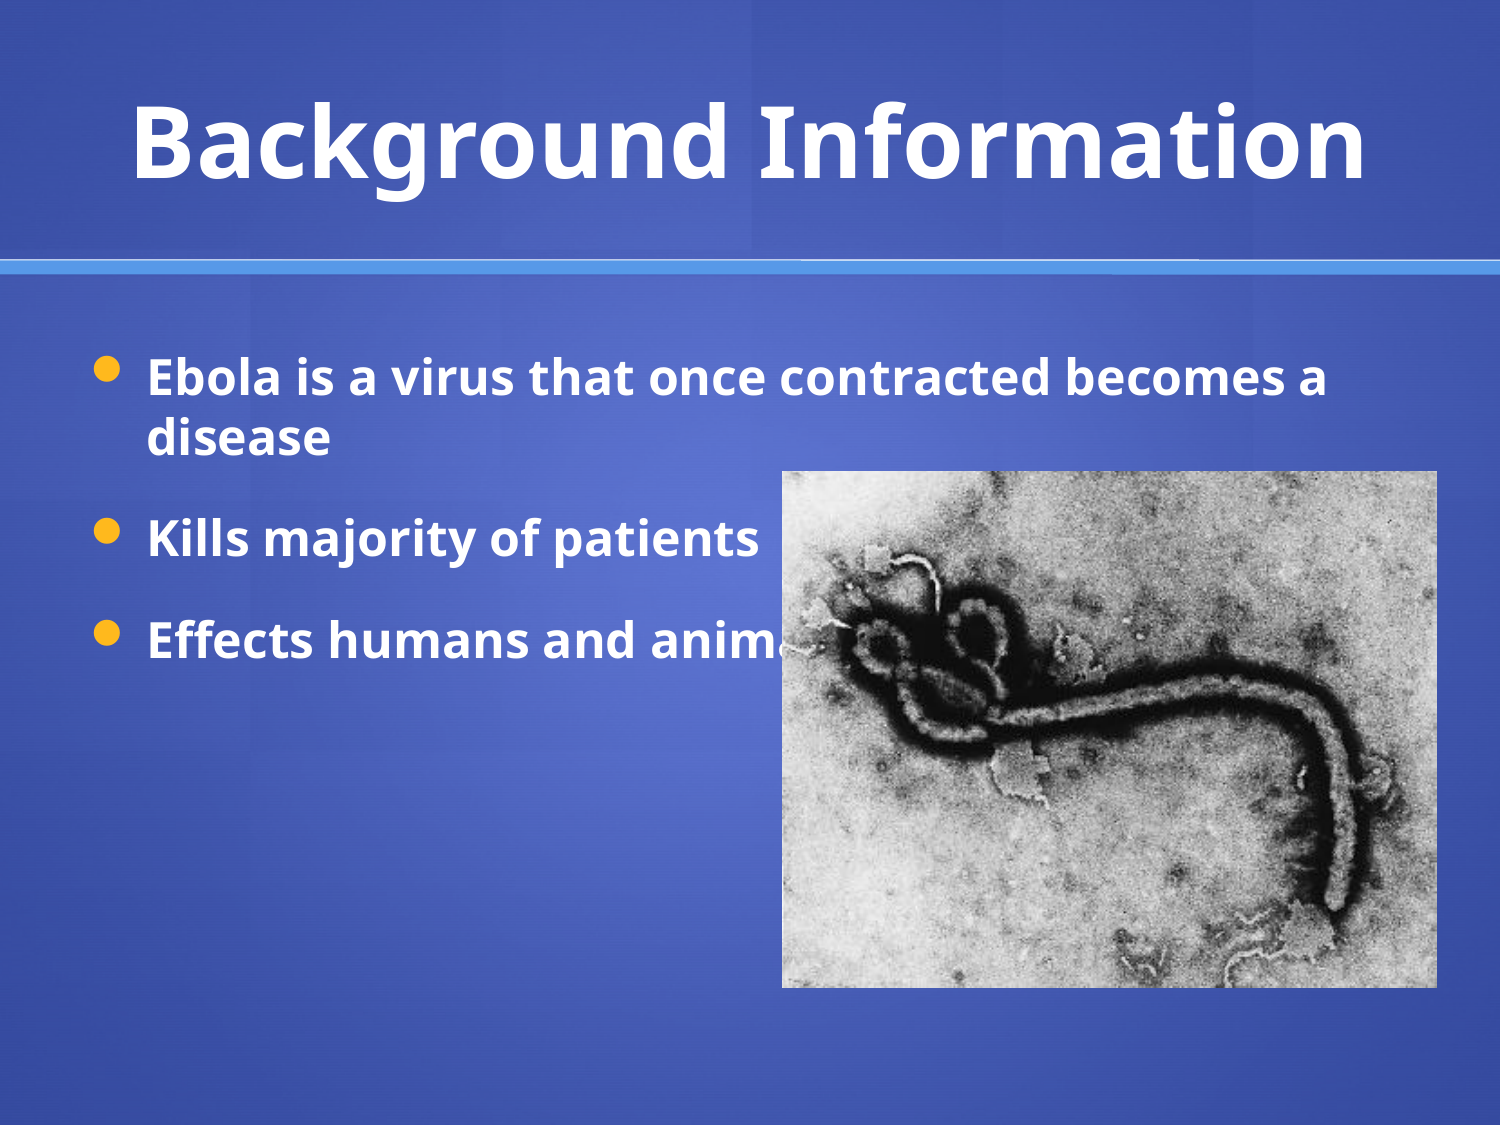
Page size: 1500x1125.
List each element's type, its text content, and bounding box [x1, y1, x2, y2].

title Background Information [75, 45, 1425, 233]
picture [780, 470, 1438, 989]
list Ebola is a virus that once contracted becomes a disease Kills majority of patients Effects humans and animals [75, 337, 1425, 988]
